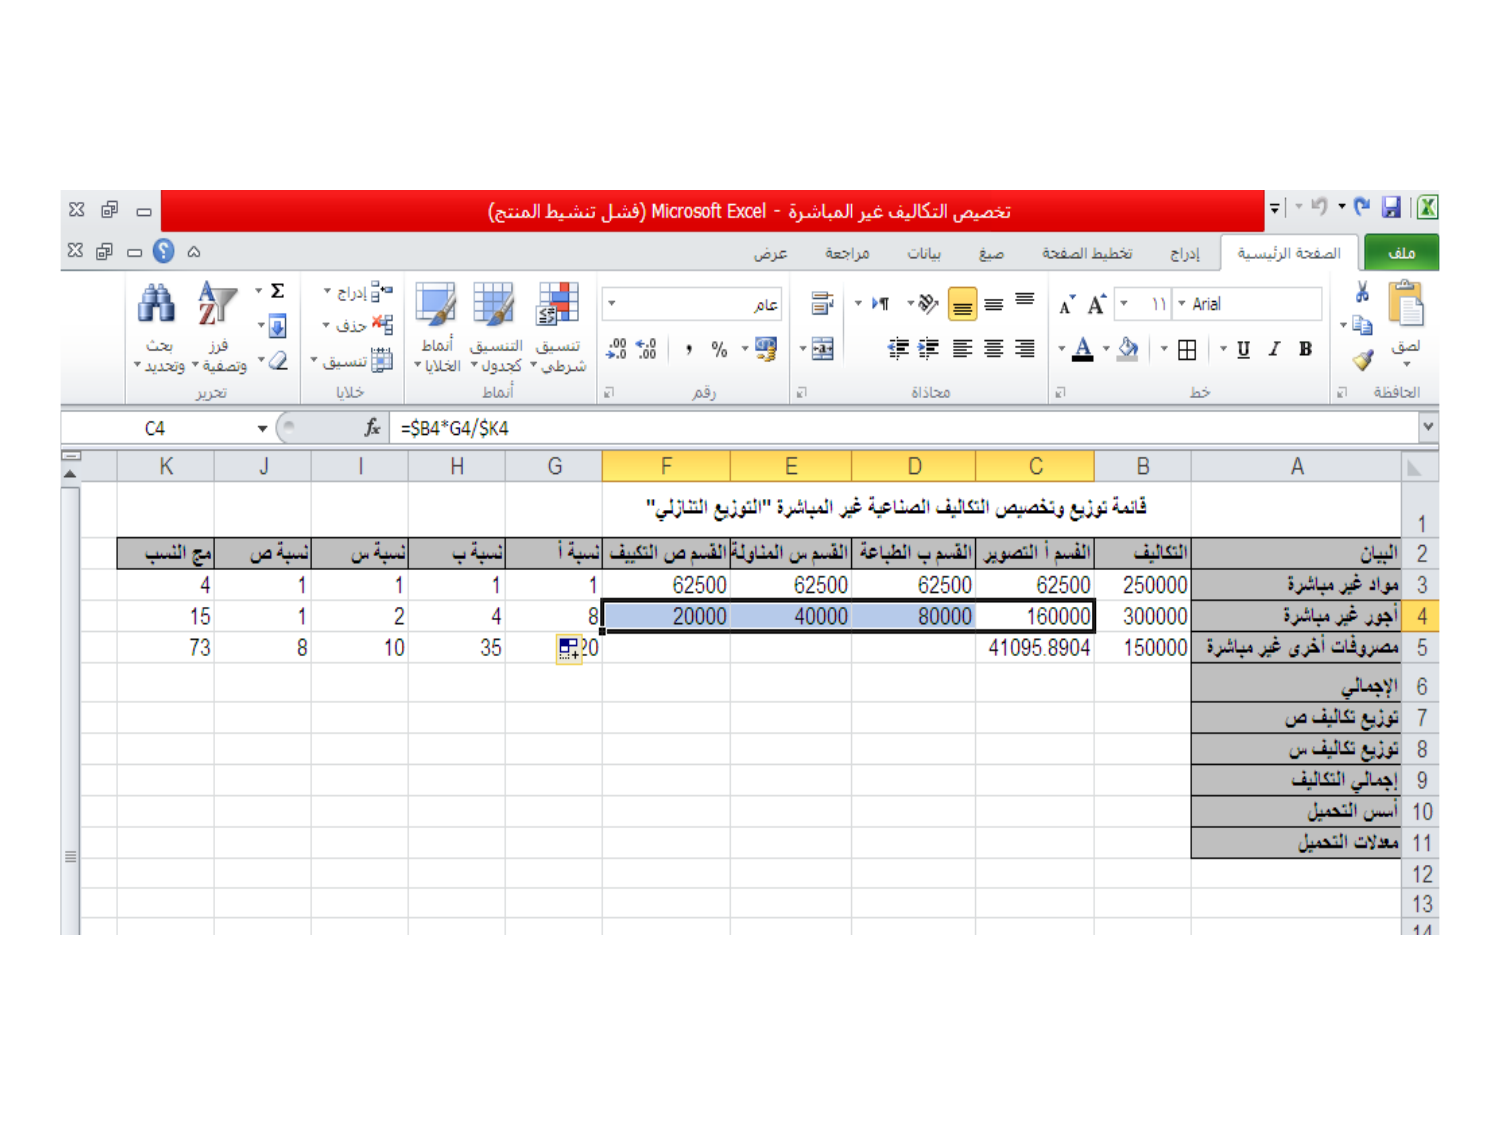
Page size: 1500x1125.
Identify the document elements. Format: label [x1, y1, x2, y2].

picture [60, 190, 1440, 935]
